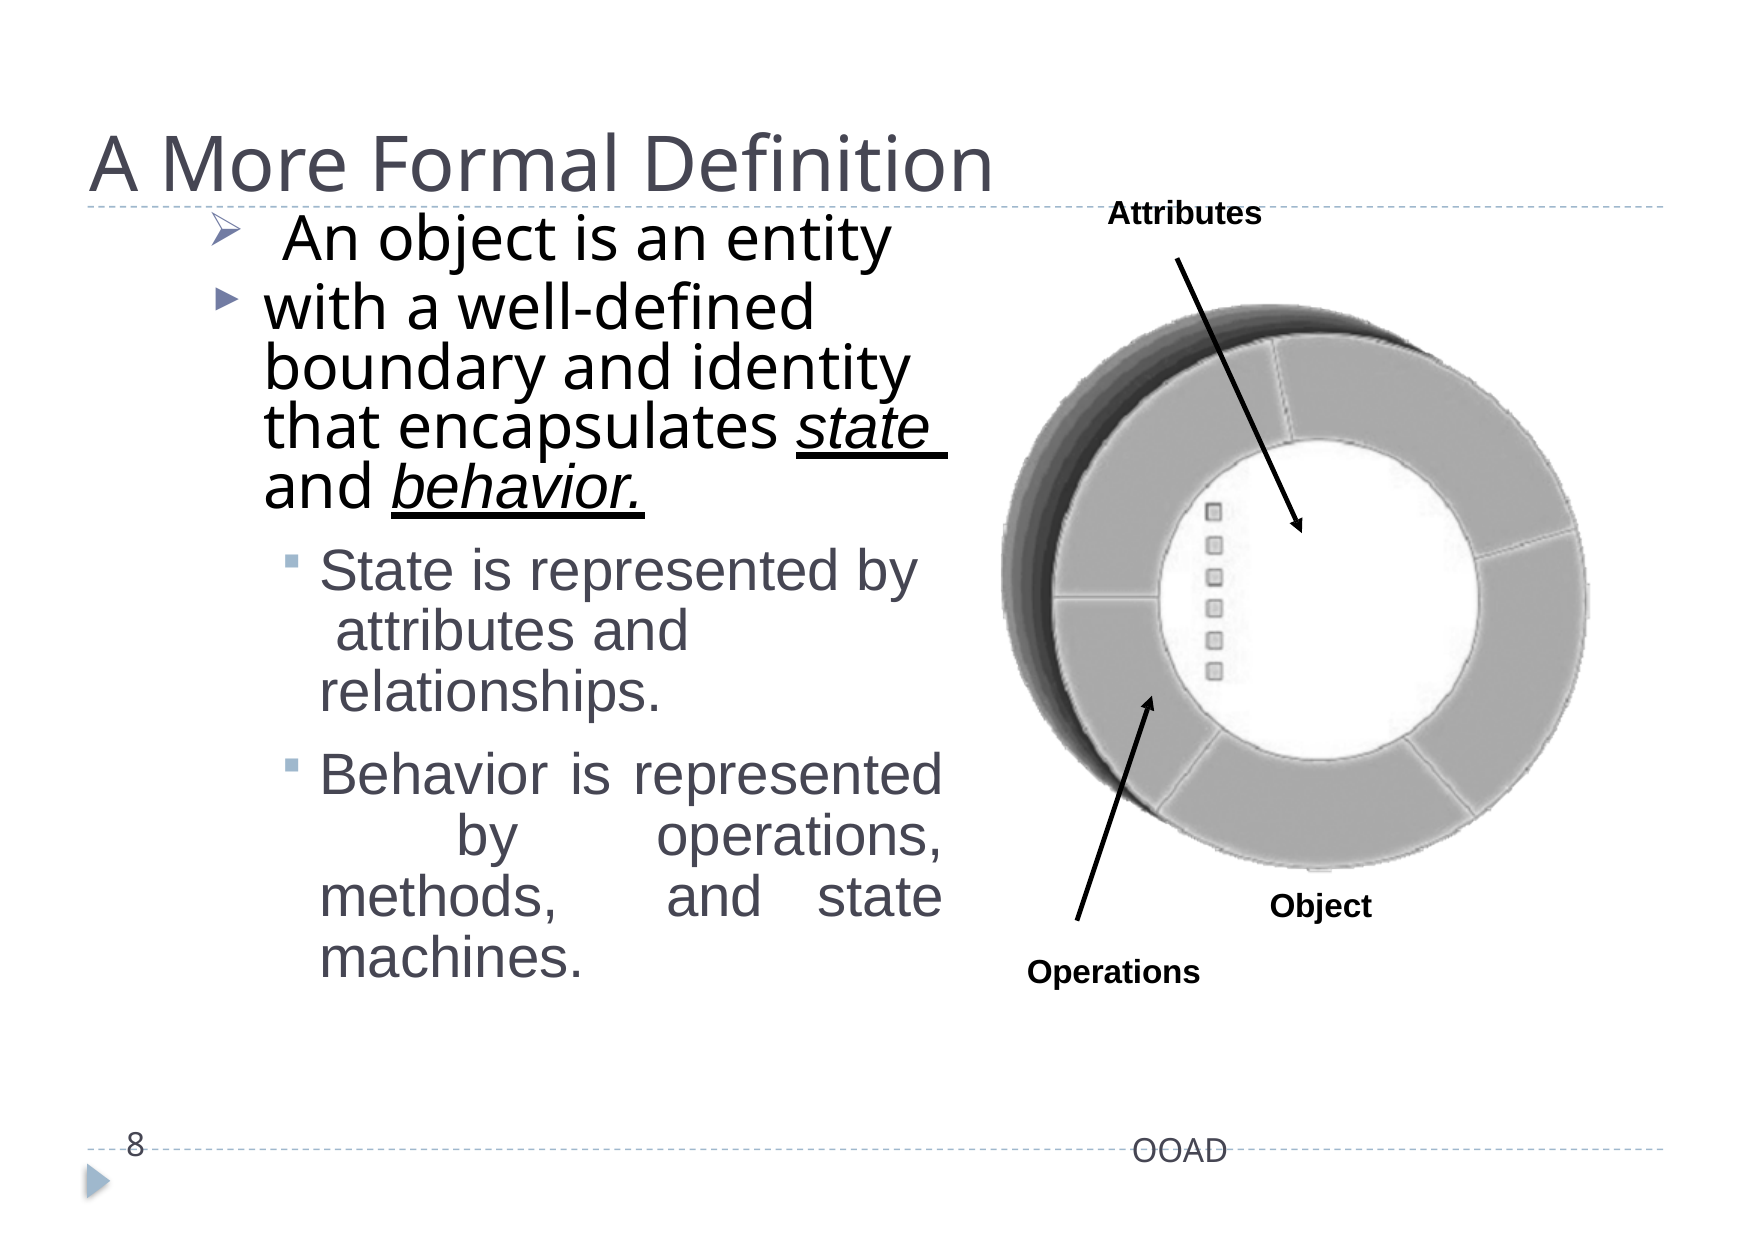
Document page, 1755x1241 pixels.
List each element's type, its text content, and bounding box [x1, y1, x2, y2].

text_box [1000, 303, 1591, 874]
text_box [1074, 695, 1155, 922]
text_box [1174, 257, 1303, 534]
list An object is an entity with a well-defined boundary and identity that encapsulates state and behavior. State is represented by attributes and relationships. Behavior is represented by operations, methods, and state machines. [205, 216, 950, 990]
text_box Attributes [1105, 191, 1267, 232]
footer OOAD [556, 1149, 1229, 1241]
text_box Object Operations [1024, 883, 1376, 990]
slide_number 8 [117, 1149, 498, 1241]
title A More Formal Definition [87, 0, 1667, 207]
